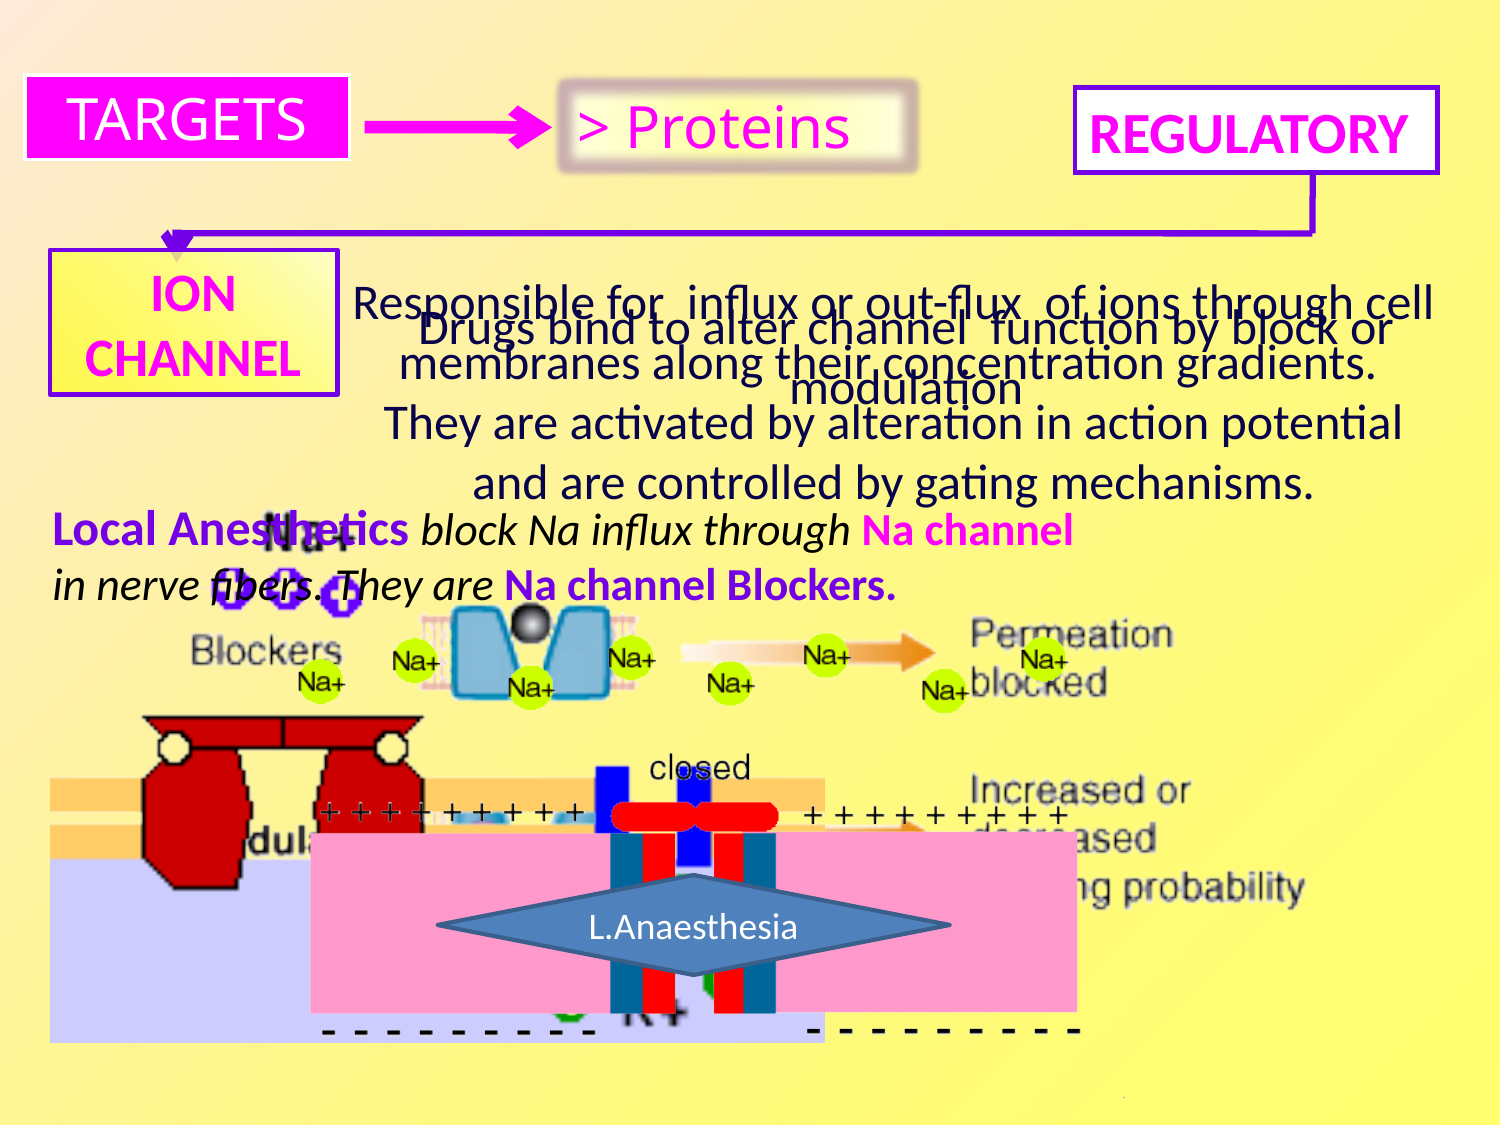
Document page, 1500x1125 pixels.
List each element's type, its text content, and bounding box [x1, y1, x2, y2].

text_box > Proteins [579, 100, 897, 152]
text_box ION CHANNEL [49, 249, 337, 395]
picture [49, 499, 1326, 1101]
text_box REGULATORY [1074, 87, 1438, 173]
text_box Drugs bind to alter channel function by block or modulation [387, 287, 1425, 483]
text_box TARGETS [24, 75, 350, 160]
text_box Local Anesthetics block Na influx through Na channel in nerve fibers. They are Na channel Blockers. [37, 487, 1463, 618]
text_box [0, 0, 1500, 1125]
text_box Responsible for influx or out-flux of ions through cell membranes along their concentration gradients. They are activated by alteration in action potential and are controlled by gating mechanisms. [337, 262, 1450, 487]
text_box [174, 174, 1313, 263]
